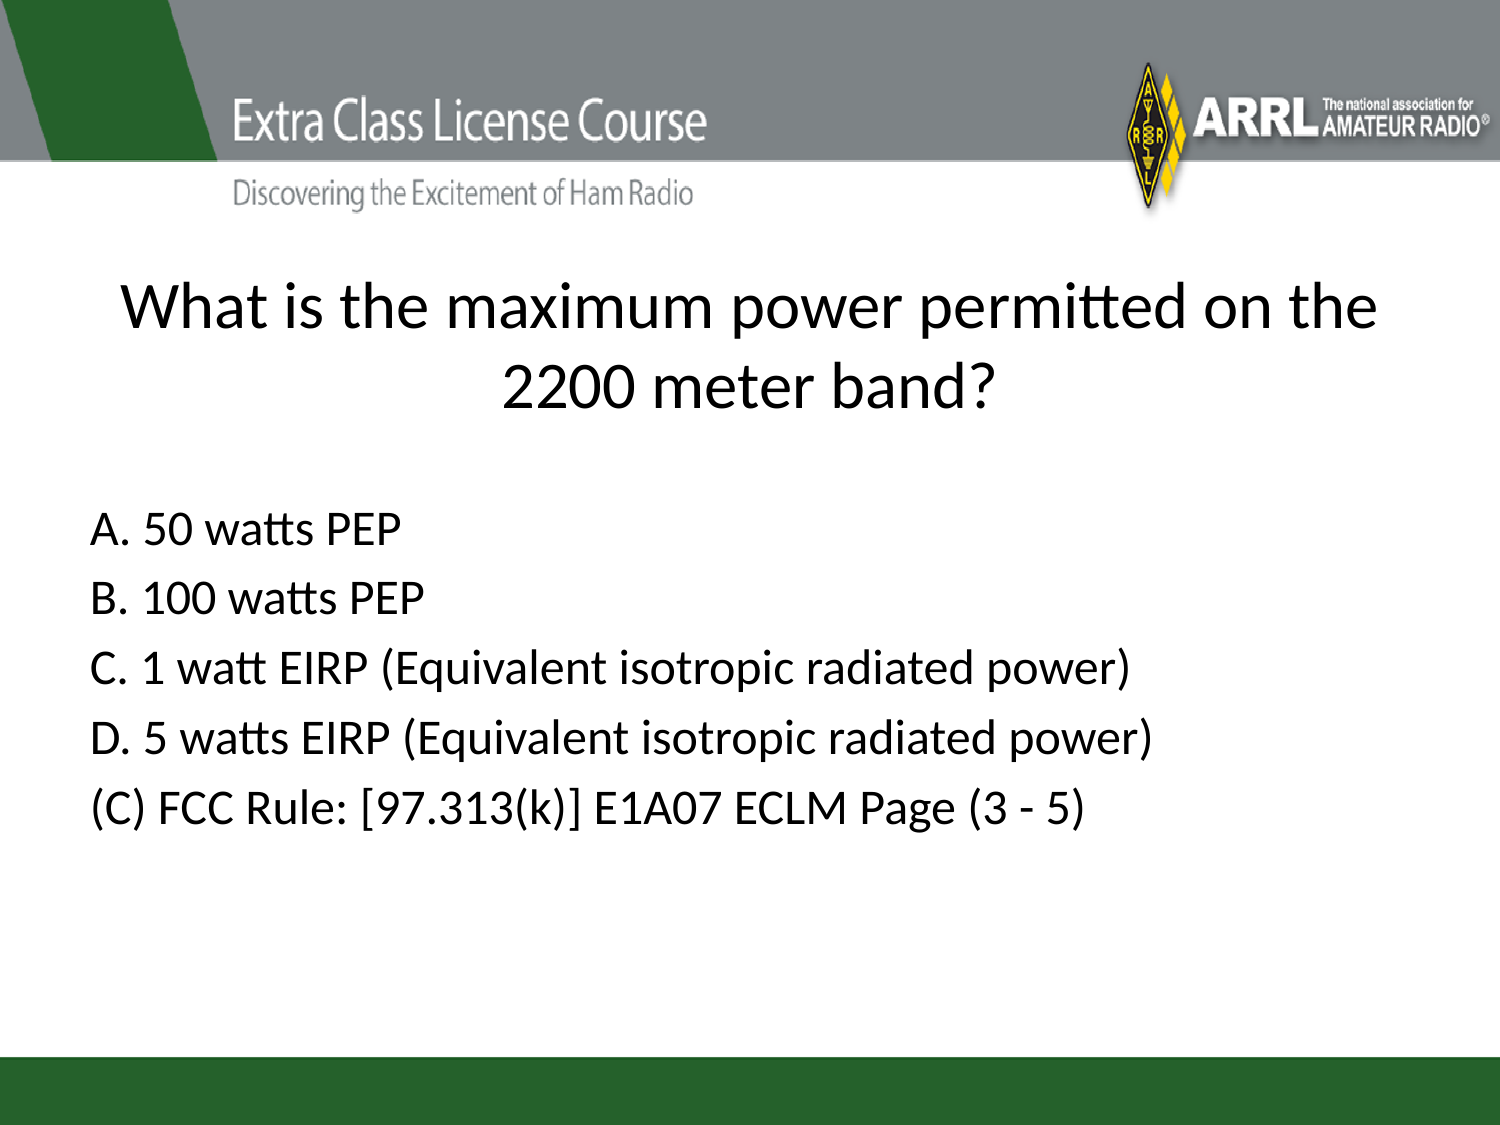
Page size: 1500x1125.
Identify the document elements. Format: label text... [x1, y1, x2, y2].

list A. 50 watts PEP B. 100 watts PEP C. 1 watt EIRP (Equivalent isotropic radiated power) D. 5 watts EIRP (Equivalent isotropic radiated power) (C) FCC Rule: [97.313(k)] E1A07 ECLM Page (3 - 5) [75, 487, 1425, 1005]
title What is the maximum power permitted on the 2200 meter band? [75, 254, 1425, 443]
picture [0, 0, 1500, 1125]
